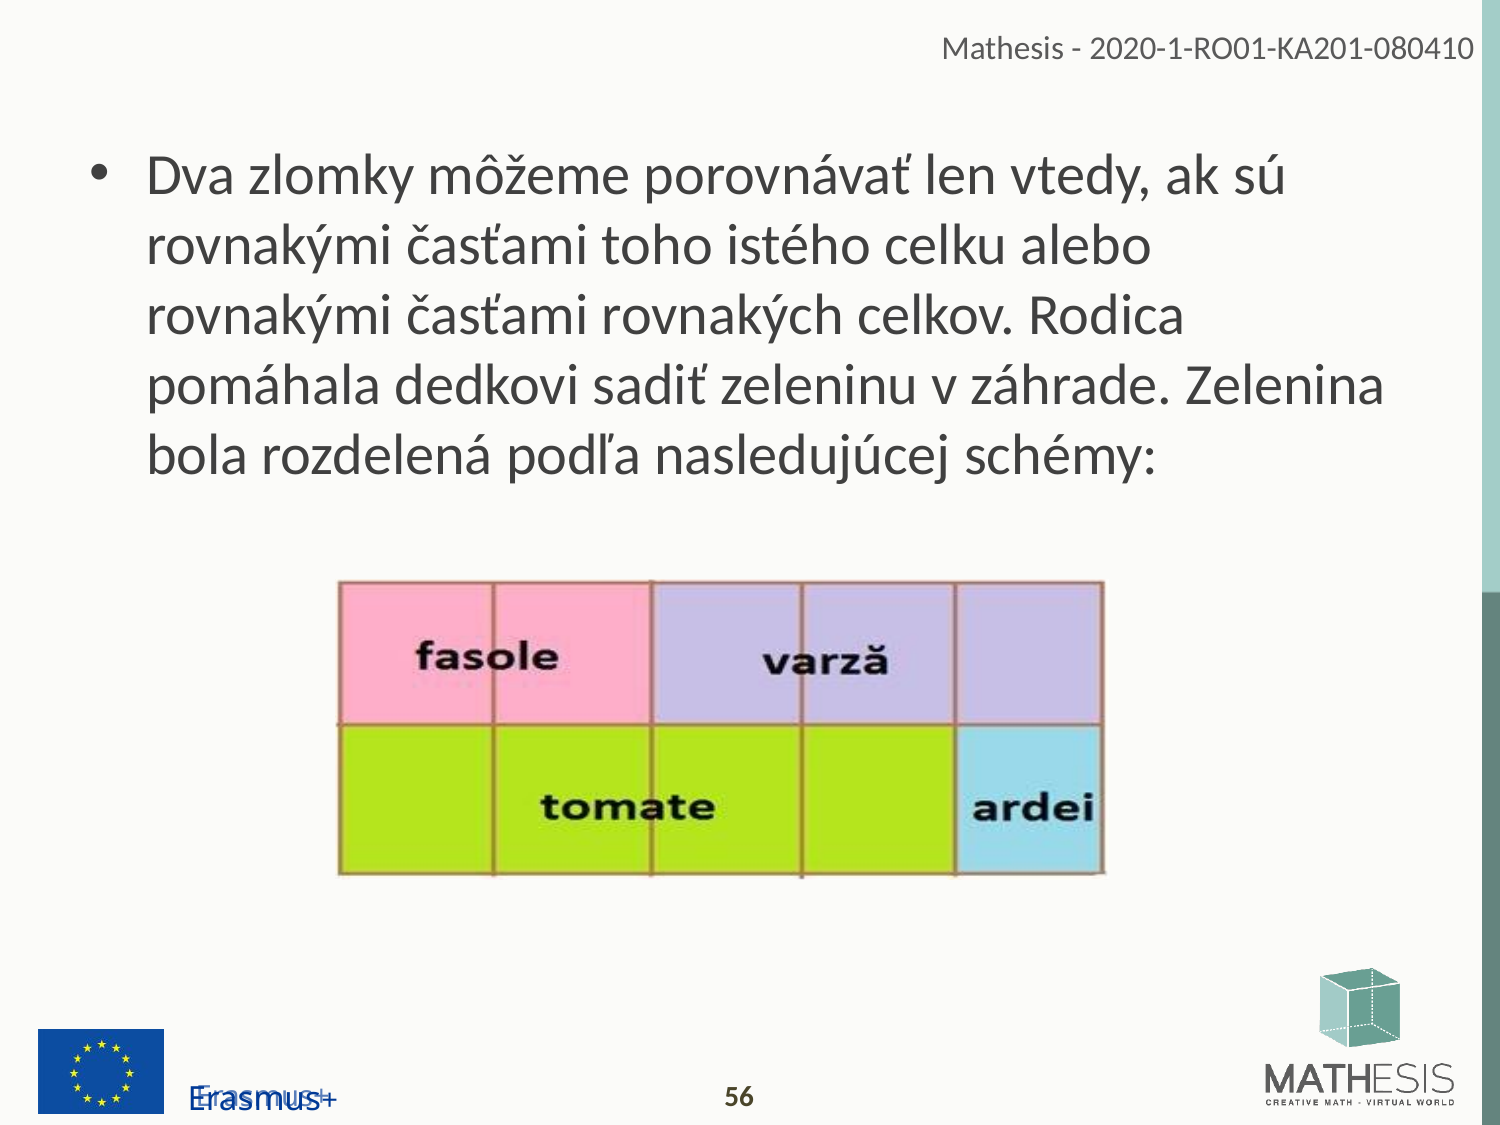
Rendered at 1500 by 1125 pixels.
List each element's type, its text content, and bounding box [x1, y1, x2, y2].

list Dva zlomky môžeme porovnávať len vtedy, ak sú rovnakými časťami toho istého celku alebo rovnakými časťami rovnakých celkov. Rodica pomáhala dedkovi sadiť zeleninu v záhrade. Zelenina bola rozdelená podľa nasledujúcej schémy: [75, 129, 1425, 1005]
picture [38, 1029, 164, 1114]
picture [334, 579, 1110, 880]
